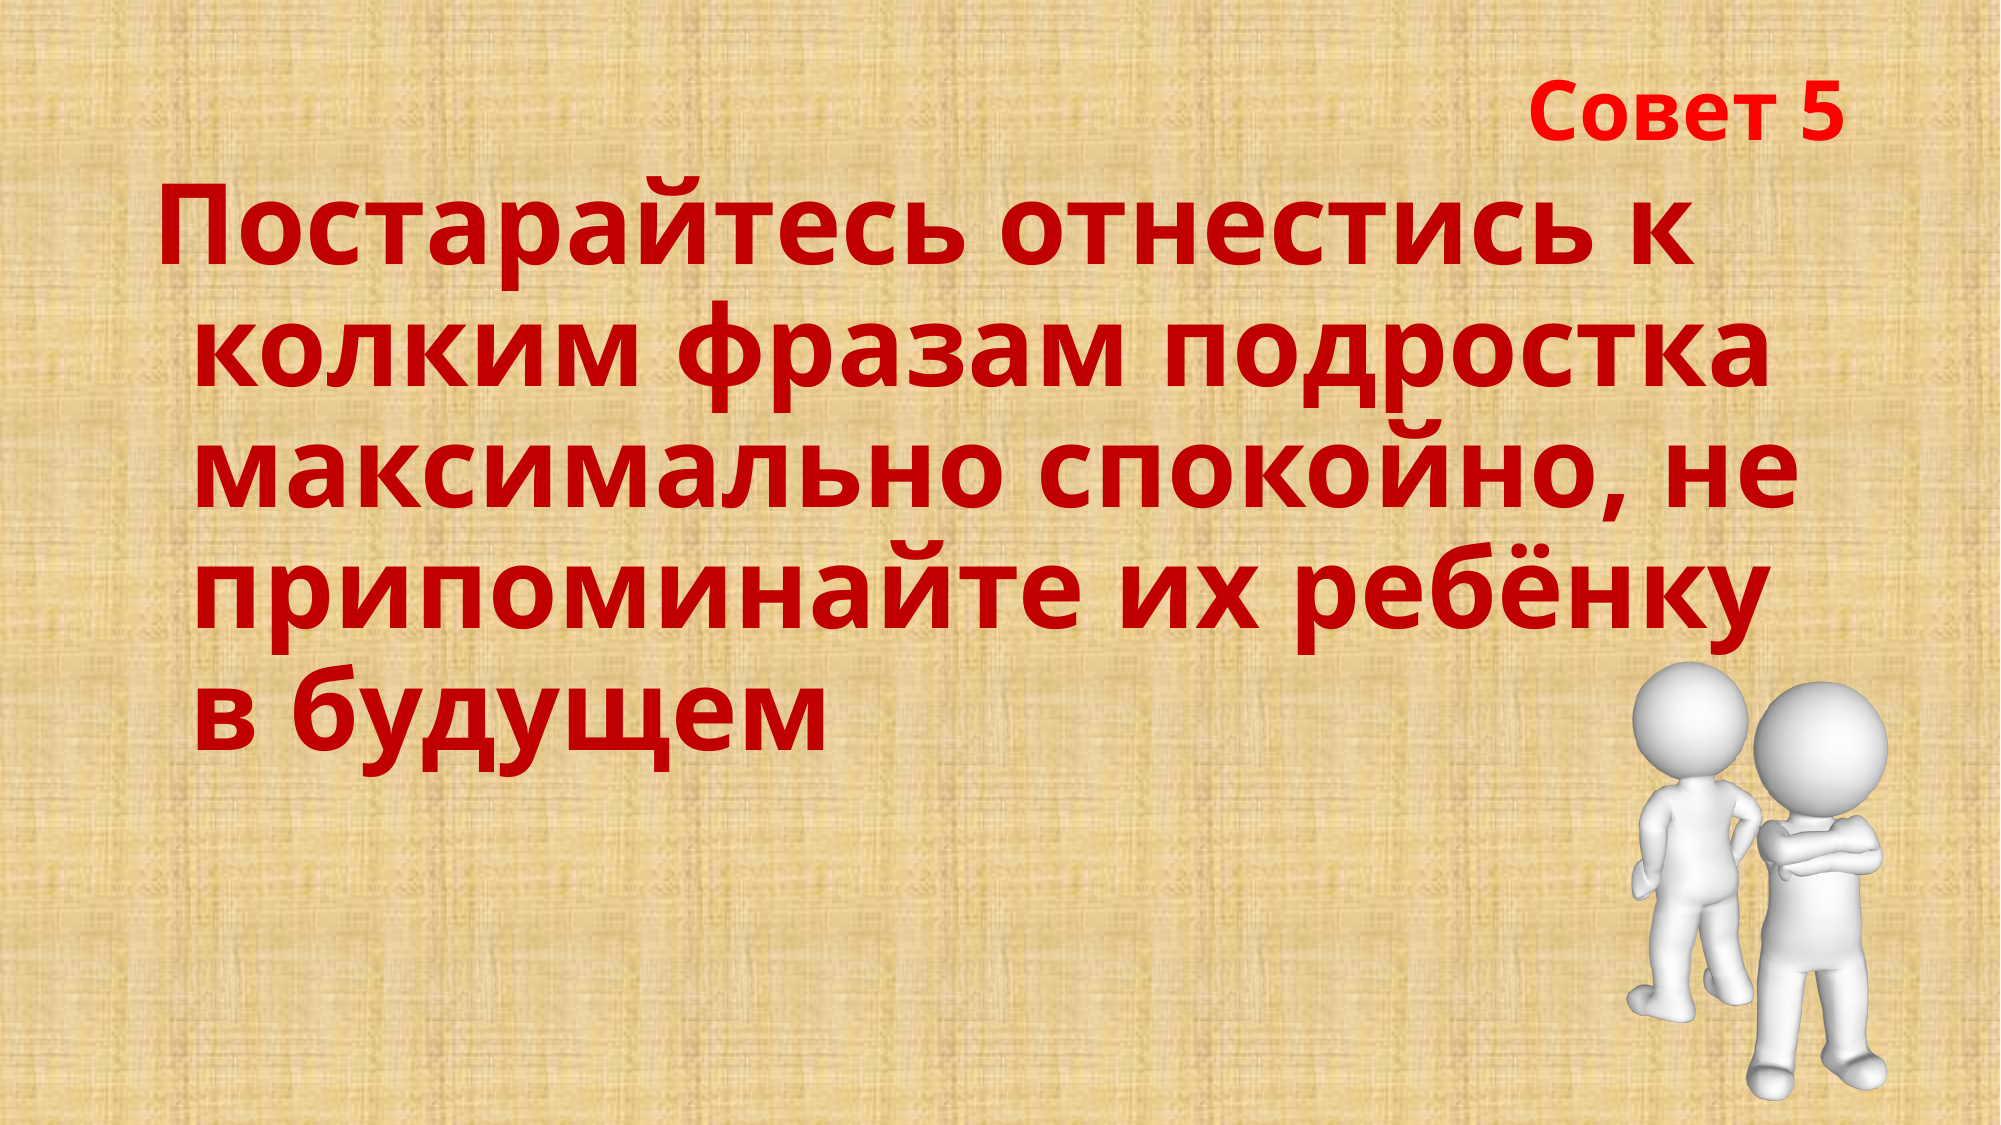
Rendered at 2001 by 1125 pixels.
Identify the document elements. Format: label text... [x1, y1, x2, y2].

list Постарайтесь отнестись к колким фразам подростка максимально спокойно, не припоминайте их ребёнку в будущем [137, 159, 1863, 891]
title Совет 5 [137, 59, 1863, 159]
picture [0, 0, 2001, 1125]
